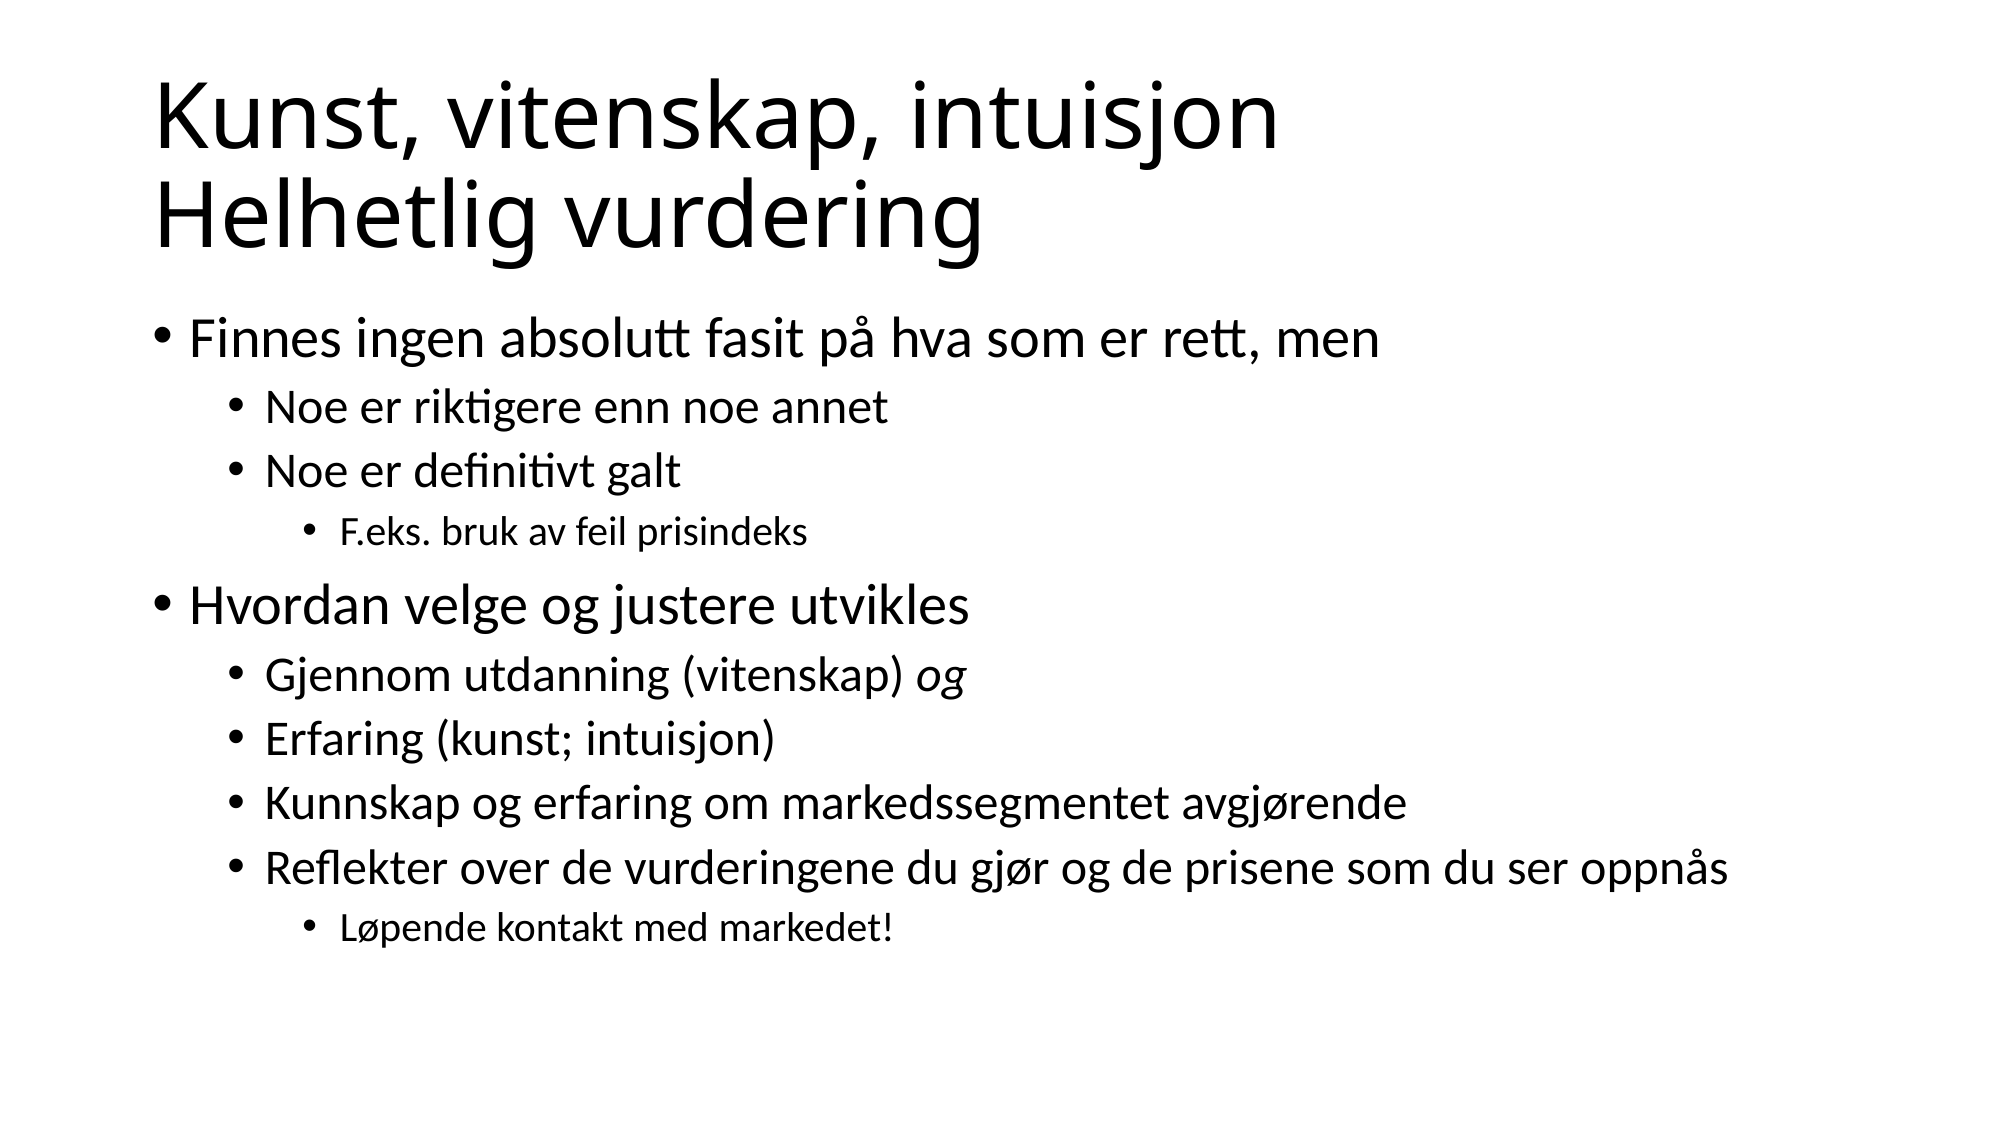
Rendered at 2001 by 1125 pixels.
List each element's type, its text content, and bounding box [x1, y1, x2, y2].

list Finnes ingen absolutt fasit på hva som er rett, men Noe er riktigere enn noe annet Noe er definitivt galt F.eks. bruk av feil prisindeks Hvordan velge og justere utvikles Gjennom utdanning (vitenskap) og Erfaring (kunst; intuisjon) Kunnskap og erfaring om markedssegmentet avgjørende Reflekter over de vurderingene du gjør og de prisene som du ser oppnås Løpende kontakt med markedet! [137, 299, 1863, 1014]
title Kunst, vitenskap, intuisjon Helhetlig vurdering [137, 59, 1863, 278]
